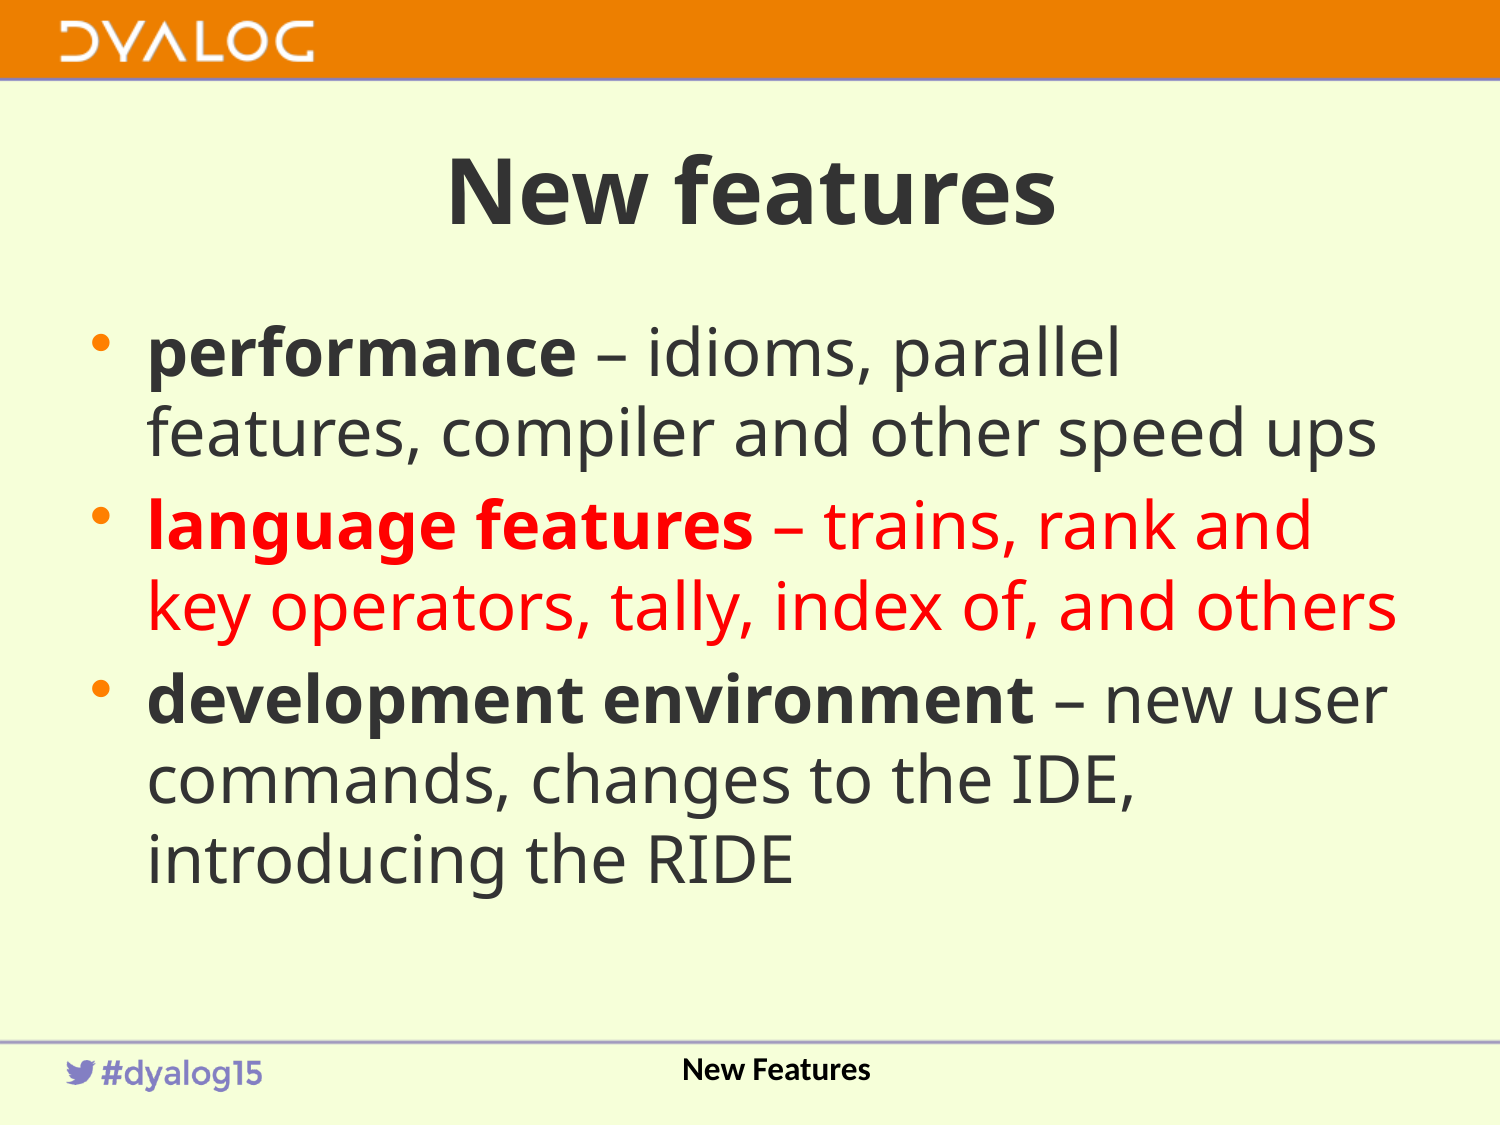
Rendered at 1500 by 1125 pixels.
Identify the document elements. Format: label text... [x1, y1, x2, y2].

list performance – idioms, parallel features, compiler and other speed ups language features – trains, rank and key operators, tally, index of, and others development environment – new user commands, changes to the IDE, introducing the RIDE [75, 302, 1425, 1005]
picture [0, 0, 1500, 1125]
title New features [76, 125, 1427, 256]
footer New Features [667, 1039, 892, 1100]
